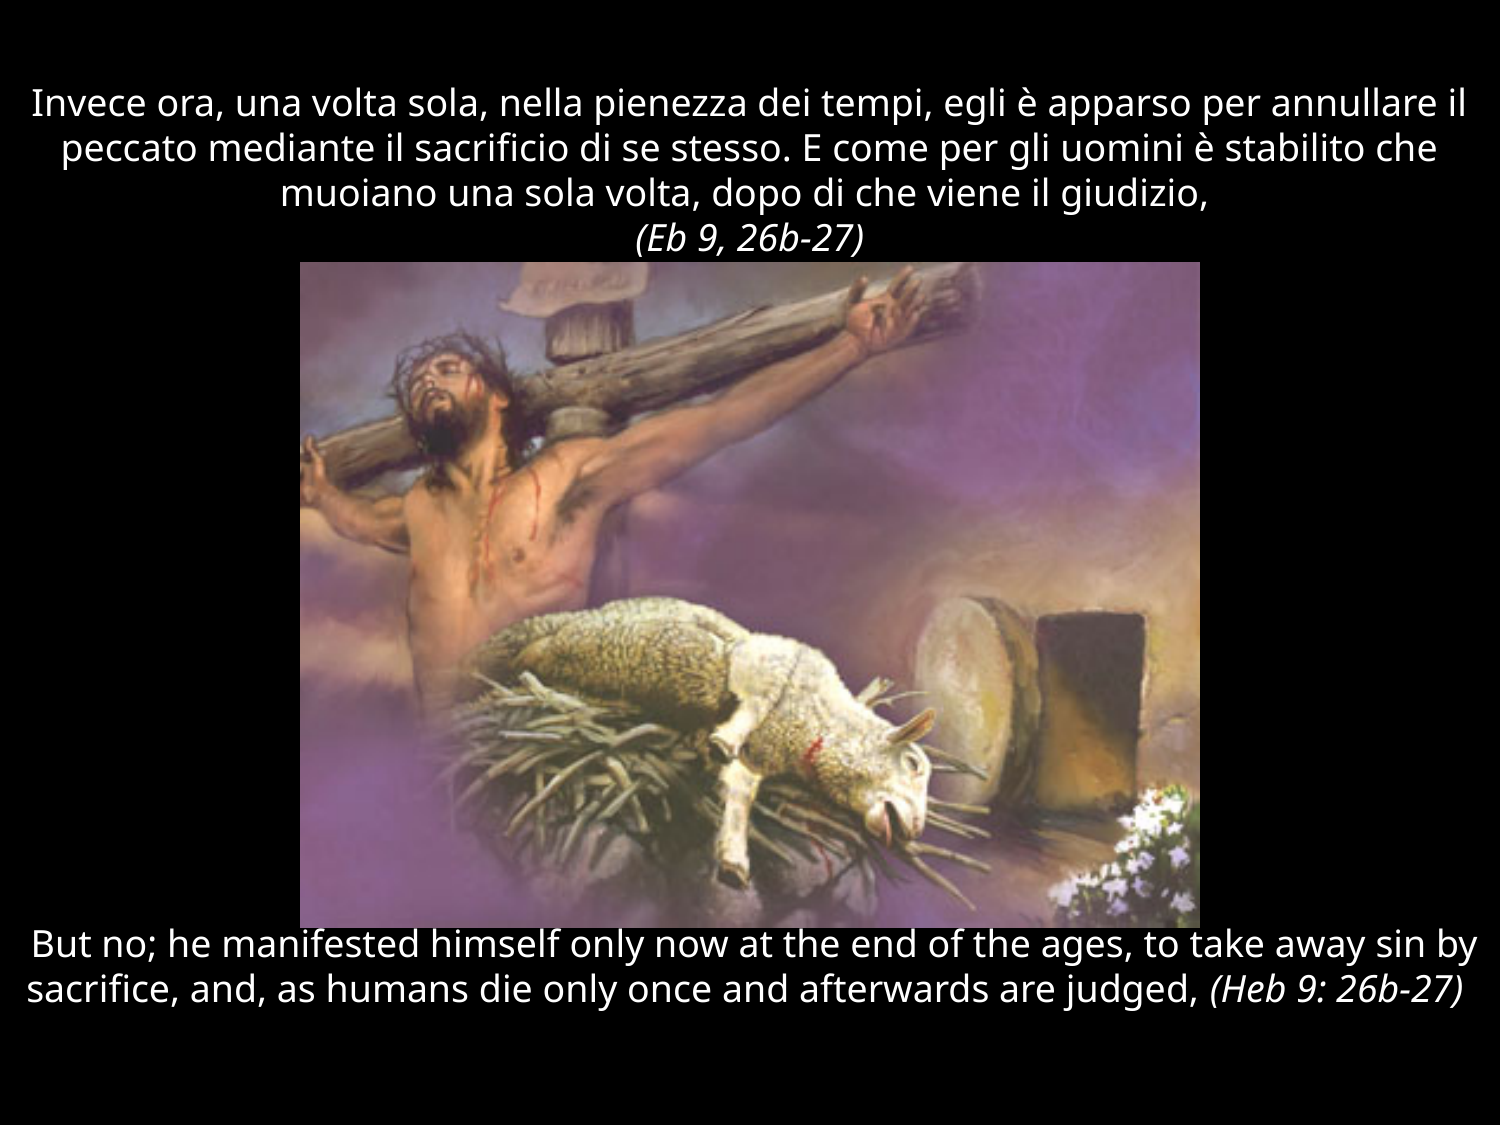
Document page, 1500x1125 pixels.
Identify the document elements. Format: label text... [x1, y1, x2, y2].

picture [299, 262, 1200, 929]
text_box But no; he manifested himself only now at the end of the ages, to take away sin by sacrifice, and, as humans die only once and afterwards are judged, (Heb 9: 26b-27) [0, 912, 1500, 1018]
title Invece ora, una volta sola, nella pienezza dei tempi, egli è apparso per annullare il peccato mediante il sacrificio di se stesso. E come per gli uomini è stabilito che muoiano una sola volta, dopo di che viene il giudizio, (Eb 9, 26b-27) [0, 75, 1500, 263]
